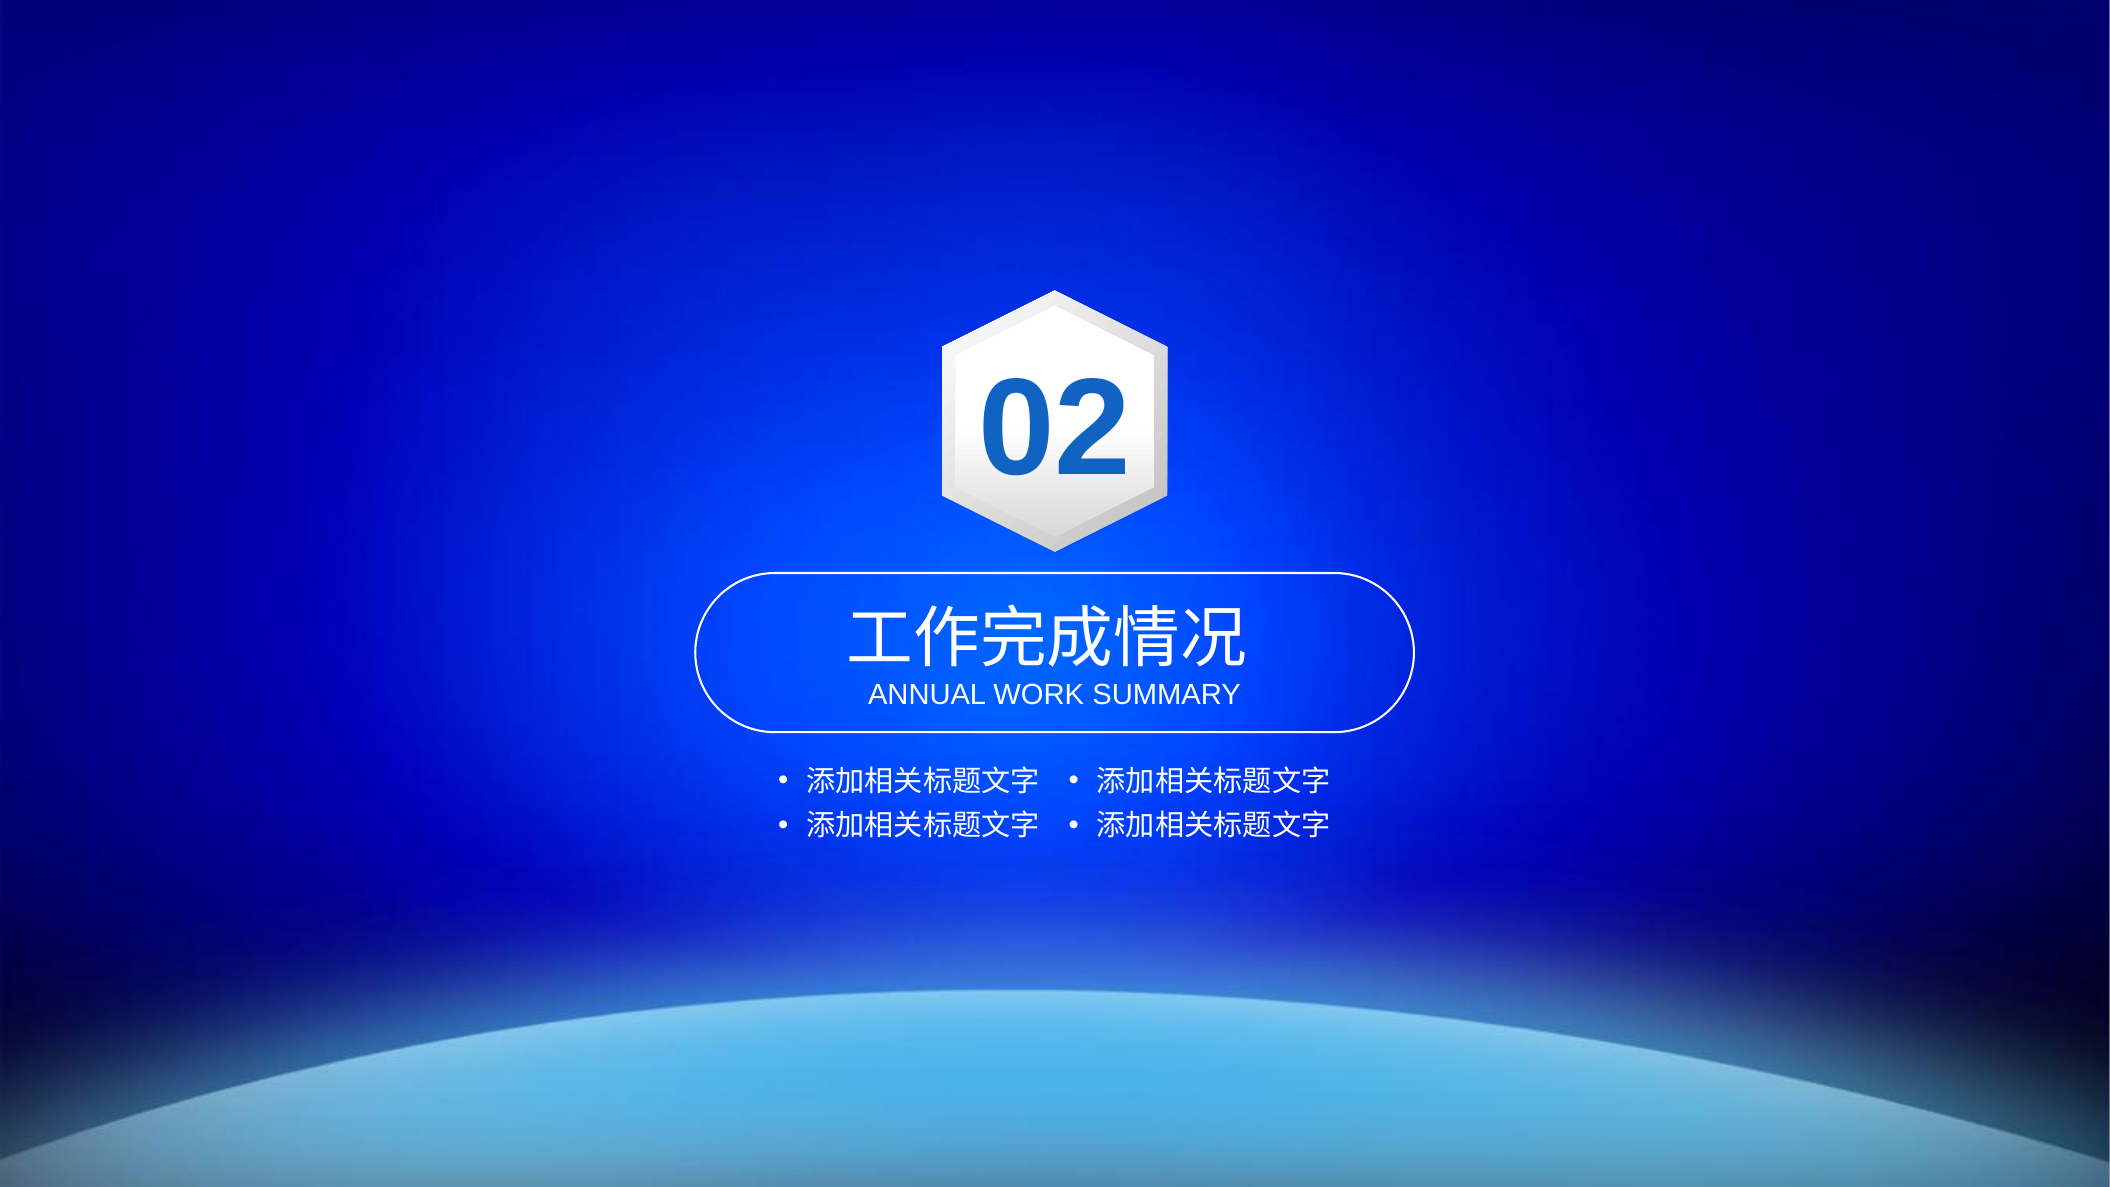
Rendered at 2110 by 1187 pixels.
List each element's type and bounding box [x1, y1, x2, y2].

text_box [942, 290, 1168, 552]
picture [0, 0, 2110, 1187]
